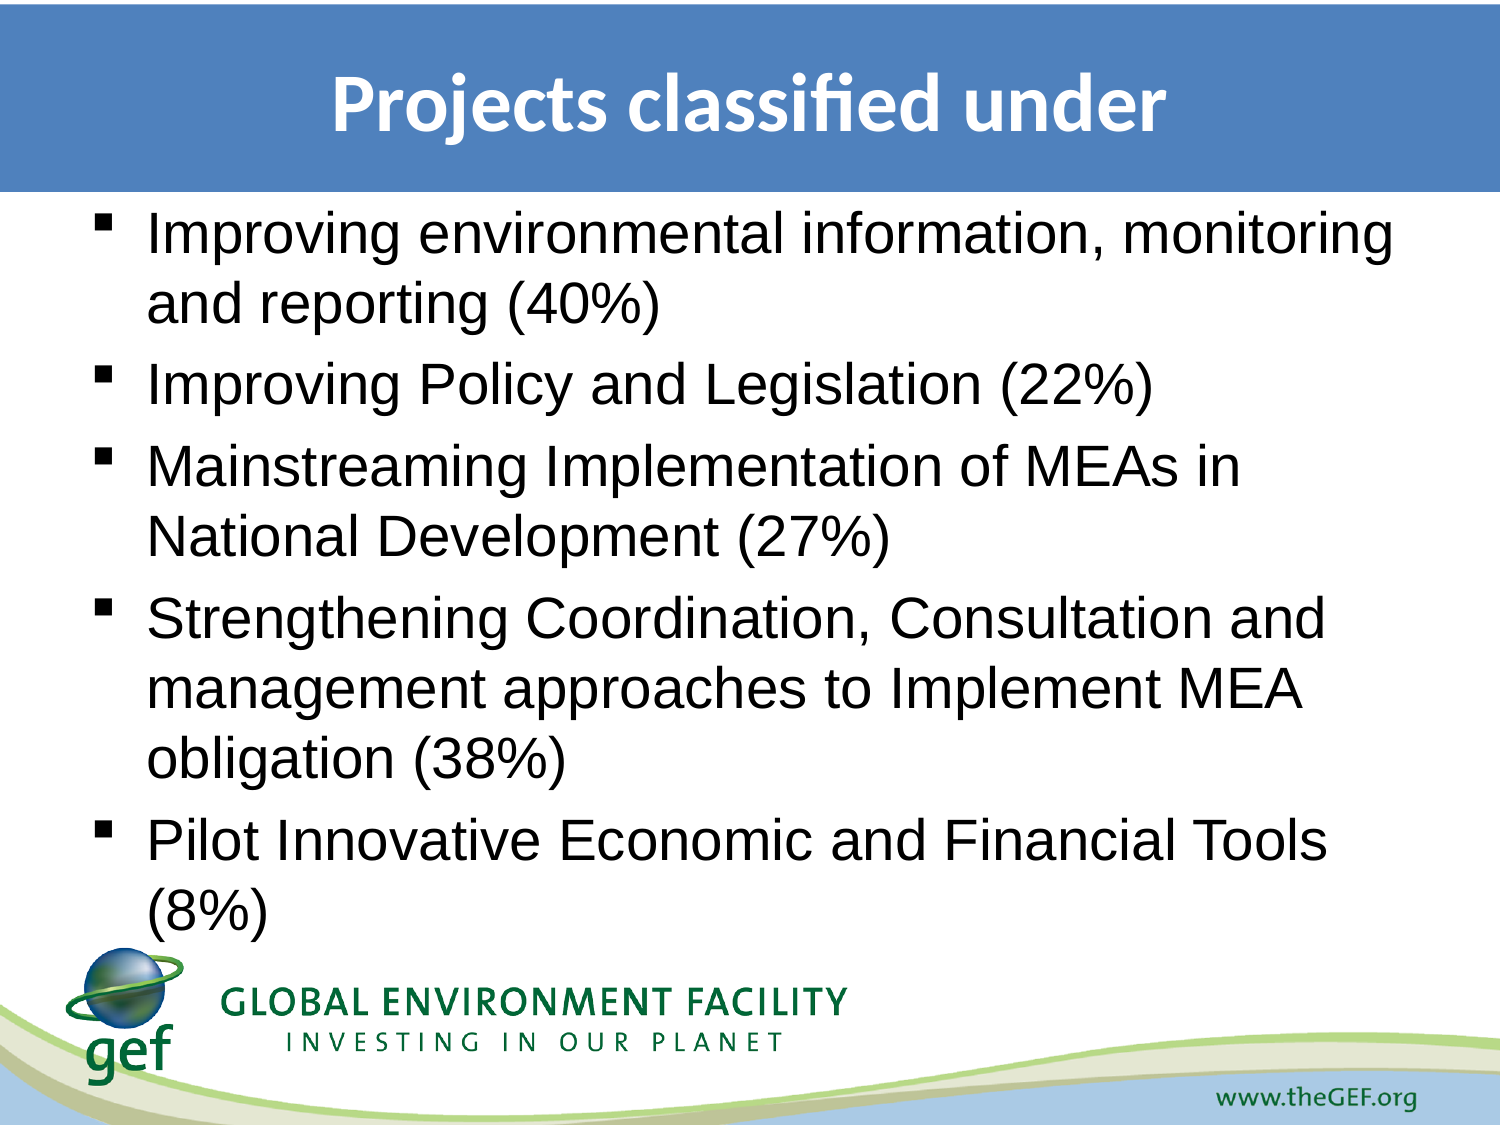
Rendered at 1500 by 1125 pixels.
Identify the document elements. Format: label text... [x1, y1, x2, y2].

picture [0, 920, 1500, 1125]
text_box Projects classified under [0, 4, 1500, 192]
list Improving environmental information, monitoring and reporting (40%) Improving Policy and Legislation (22%) Mainstreaming Implementation of MEAs in National Development (27%) Strengthening Coordination, Consultation and management approaches to Implement MEA obligation (38%) Pilot Innovative Economic and Financial Tools (8%) [75, 192, 1425, 1000]
